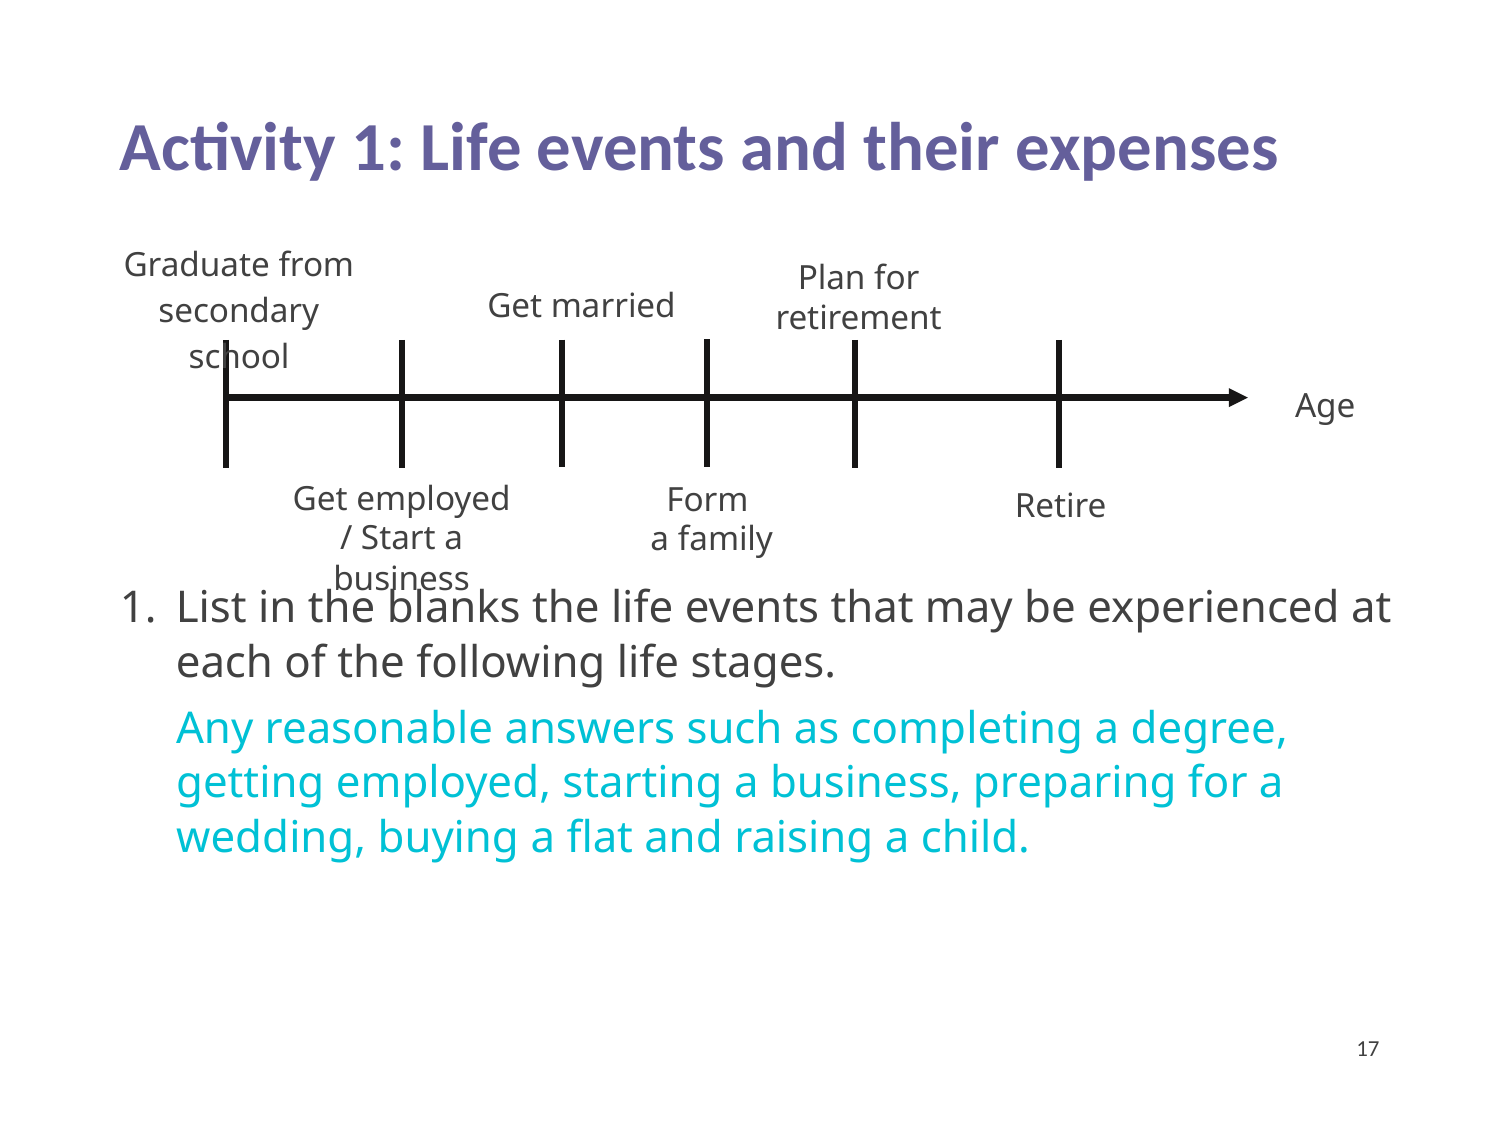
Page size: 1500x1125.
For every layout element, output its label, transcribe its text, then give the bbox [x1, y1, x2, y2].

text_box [100, 229, 1124, 571]
text_box Age [1262, 370, 1388, 432]
list Activity 1: Life events and their expenses [119, 112, 1381, 343]
list List in the blanks the life events that may be experienced at each of the following life stages. Any reasonable answers such as completing a degree, getting employed, starting a business, preparing for a wedding, buying a flat and raising a child. [119, 524, 1423, 1048]
slide_number 17 [1353, 1035, 1381, 1062]
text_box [1124, 339, 1248, 468]
